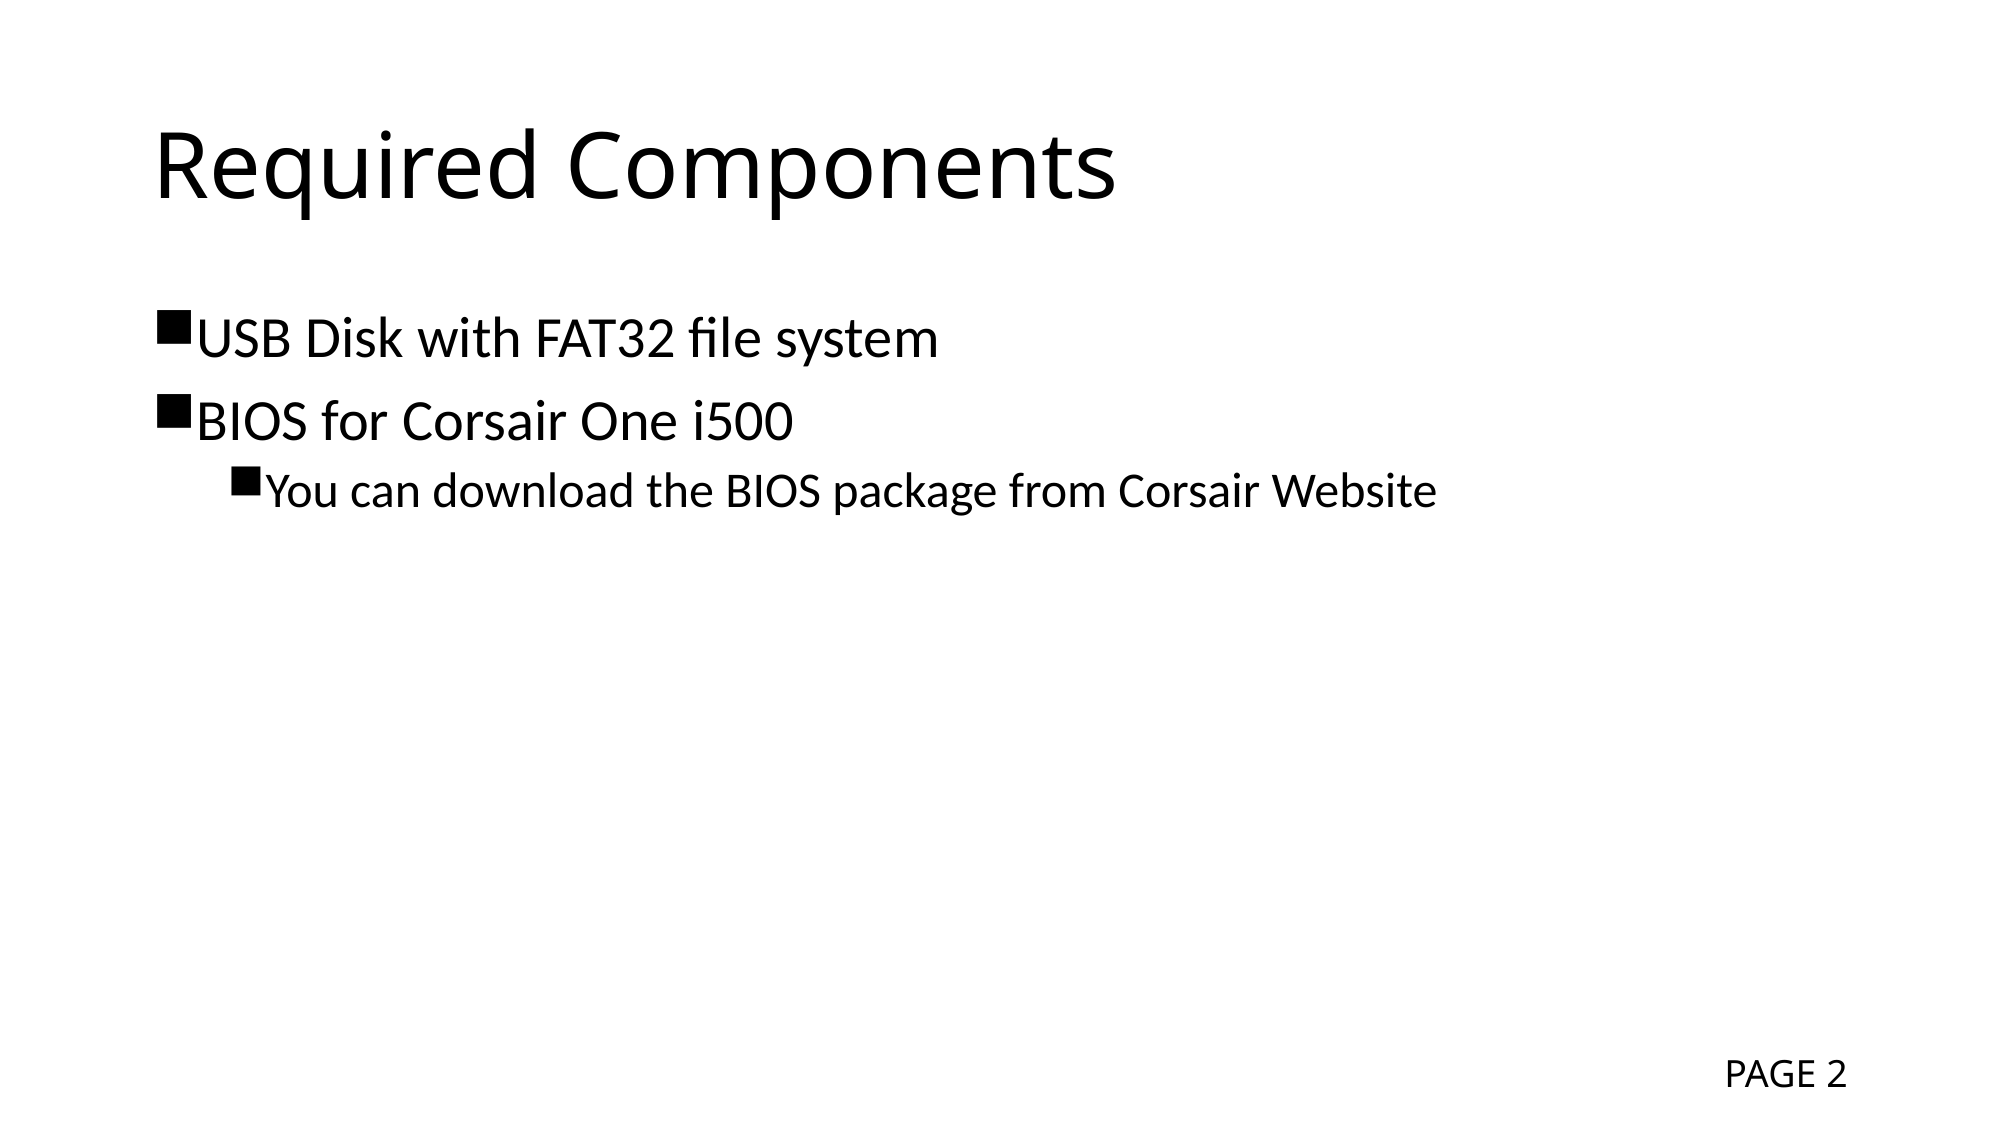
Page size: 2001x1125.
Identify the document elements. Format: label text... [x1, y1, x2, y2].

list USB Disk with FAT32 file system BIOS for Corsair One i500 You can download the BIOS package from Corsair Website [137, 299, 1863, 1014]
slide_number PAGE 2 [1412, 1042, 1863, 1103]
title Required Components [137, 59, 1863, 278]
